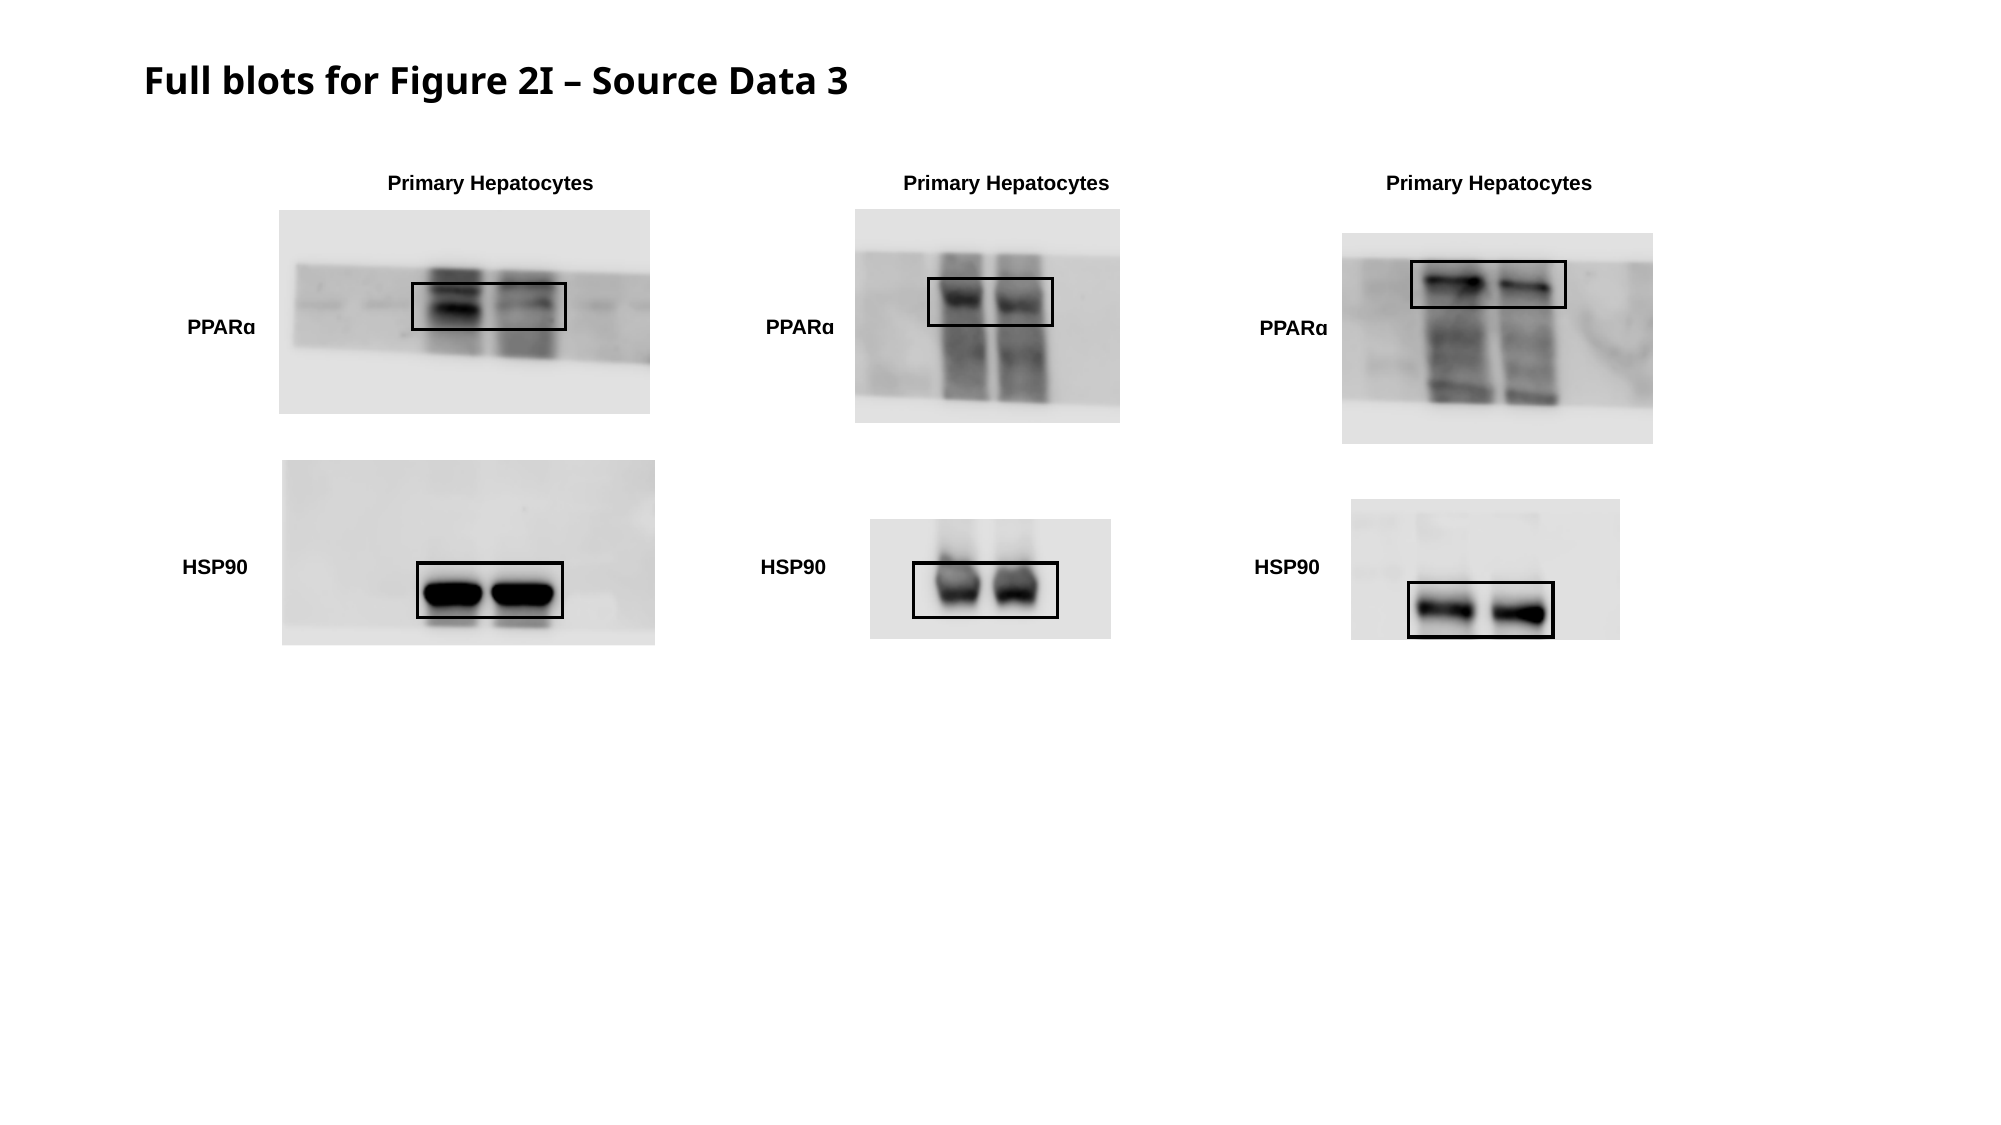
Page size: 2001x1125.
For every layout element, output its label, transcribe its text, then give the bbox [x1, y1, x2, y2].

text_box Full blots for Figure 2I – Source Data 3 [129, 49, 865, 110]
picture [1341, 233, 1653, 444]
text_box HSP90 [167, 546, 263, 586]
text_box HSP90 [745, 546, 842, 586]
text_box HSP90 [1239, 546, 1335, 587]
text_box PPARɑ [751, 306, 850, 347]
text_box Primary Hepatocytes [1371, 161, 1608, 202]
picture [282, 460, 655, 647]
text_box PPARɑ [1244, 306, 1341, 347]
text_box Primary Hepatocytes [372, 161, 609, 202]
picture [855, 209, 1120, 423]
picture [870, 519, 1111, 639]
picture [1350, 499, 1620, 641]
text_box PPARɑ [172, 306, 272, 347]
picture [279, 210, 650, 414]
text_box Primary Hepatocytes [888, 162, 1125, 203]
